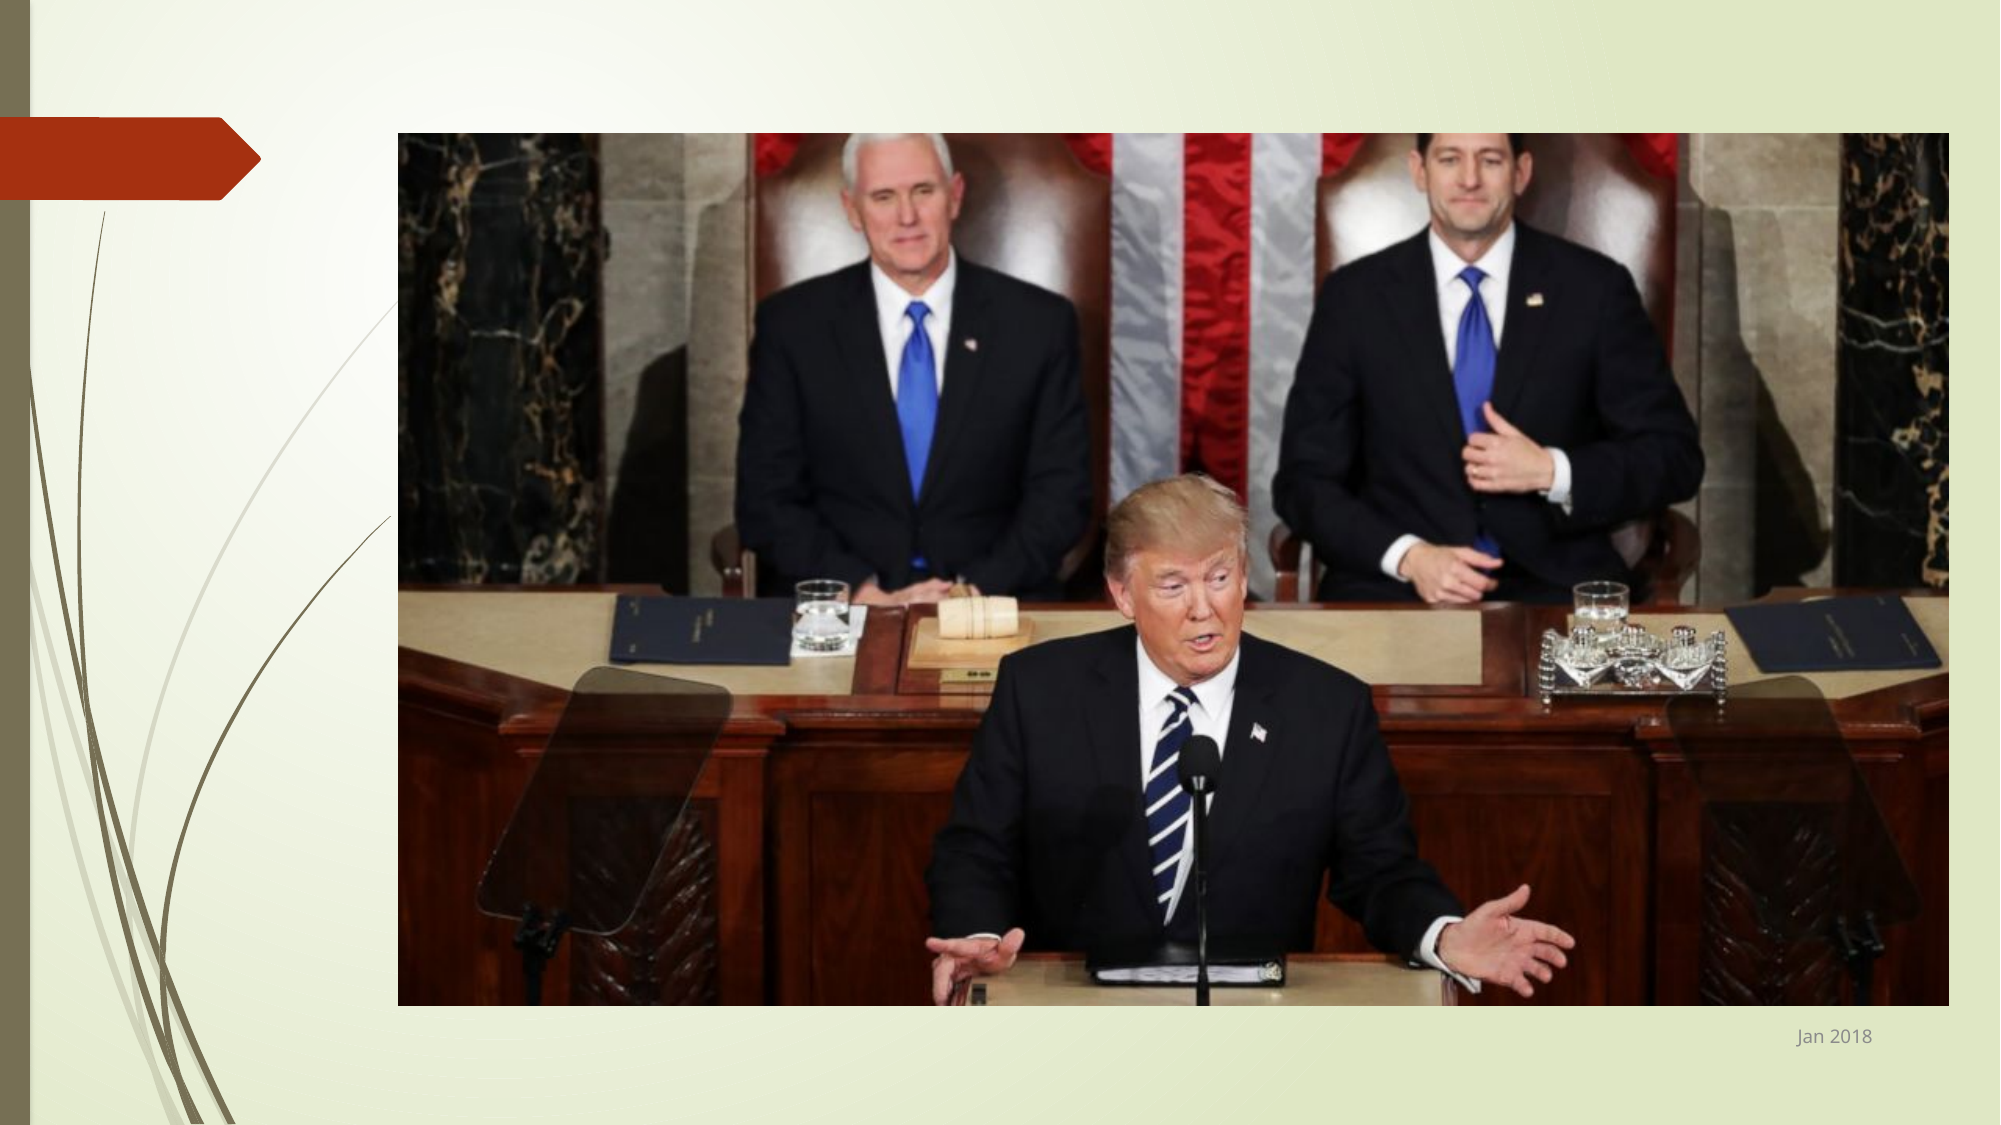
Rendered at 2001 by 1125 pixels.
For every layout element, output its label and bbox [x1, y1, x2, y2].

picture [398, 133, 1950, 1006]
slide_number [1699, 1014, 1888, 1067]
